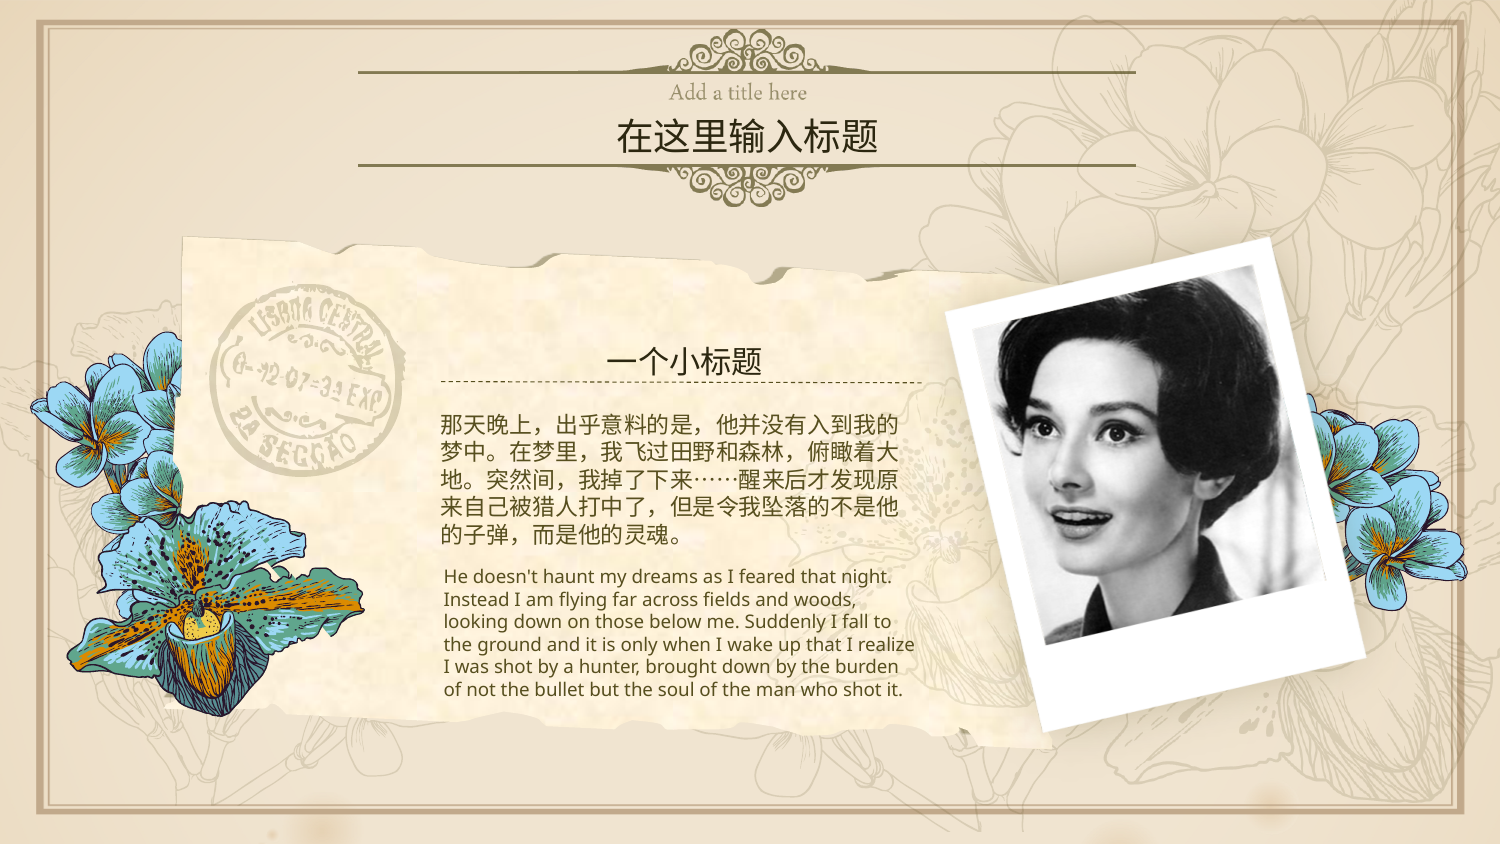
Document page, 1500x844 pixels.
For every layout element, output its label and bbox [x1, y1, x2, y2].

picture [0, 0, 1500, 844]
text_box [440, 335, 922, 389]
text_box [358, 28, 1136, 208]
text_box [33, 256, 1176, 730]
text_box [1002, 289, 1438, 706]
